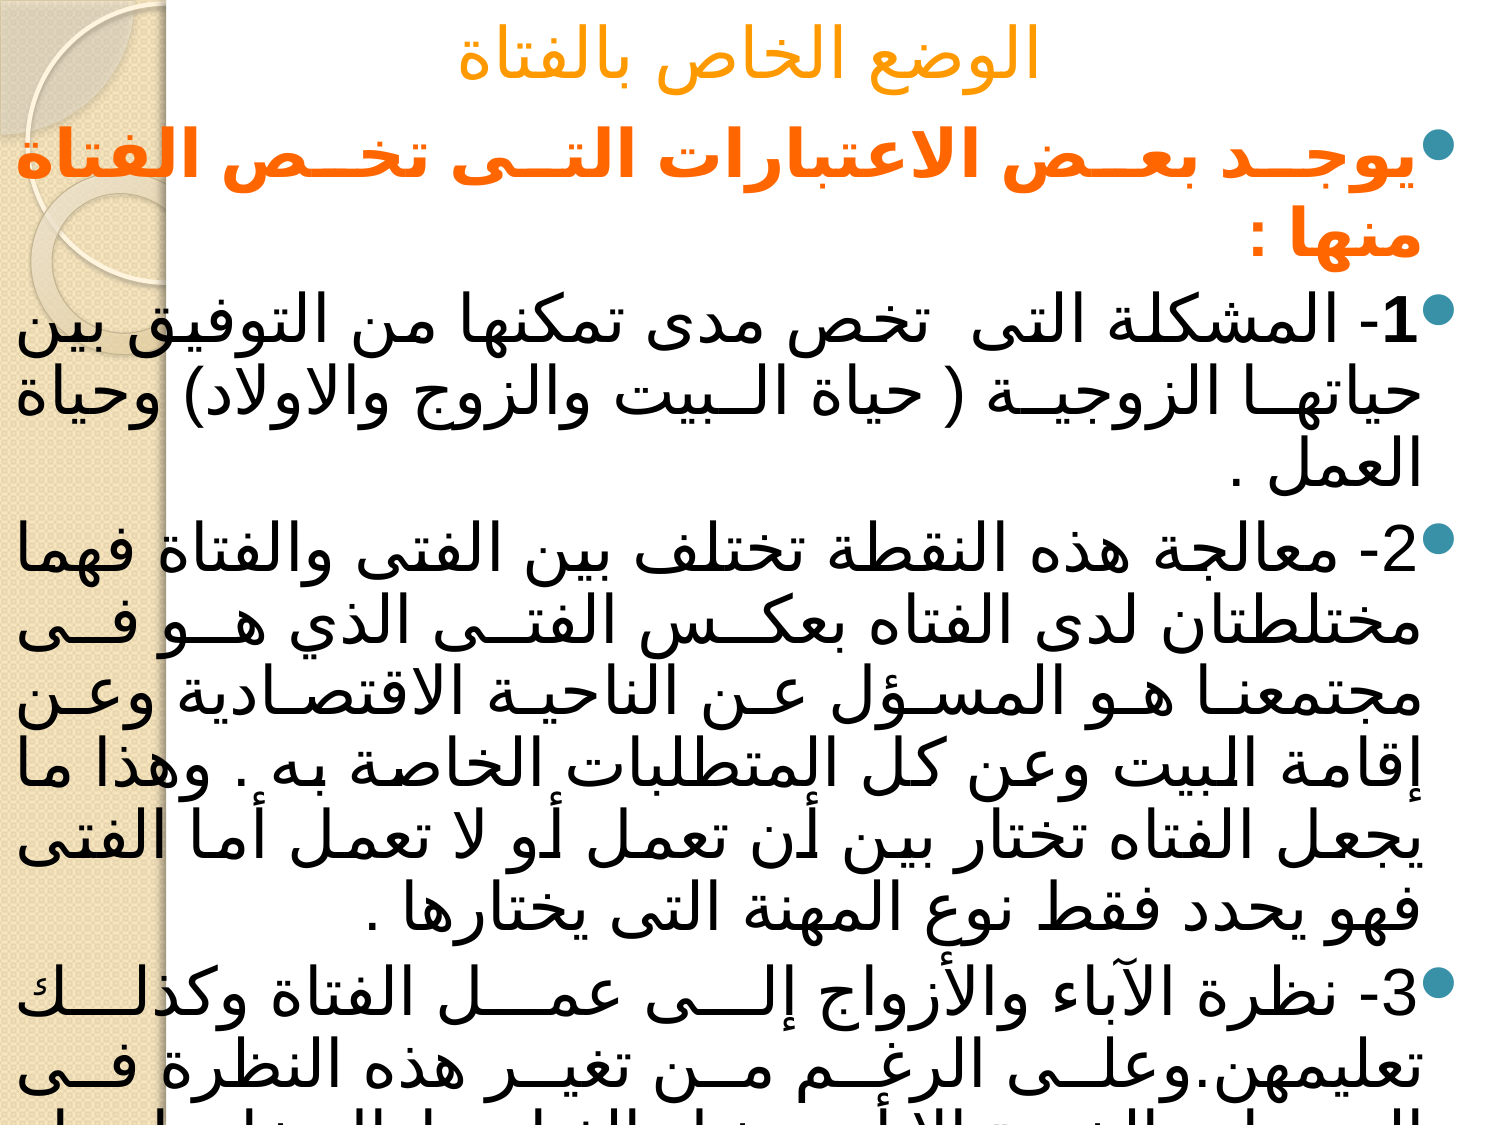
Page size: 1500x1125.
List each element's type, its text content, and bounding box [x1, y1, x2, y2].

list يوجد بعض الاعتبارات التى تخص الفتاة منها : 1- المشكلة التى تخص مدى تمكنها من التوفيق بين حياتها الزوجية ( حياة البيت والزوج والاولاد) وحياة العمل . 2- معالجة هذه النقطة تختلف بين الفتى والفتاة فهما مختلطتان لدى الفتاه بعكس الفتى الذي هو فى مجتمعنا هو المسؤل عن الناحية الاقتصادية وعن إقامة البيت وعن كل المتطلبات الخاصة به . وهذا ما يجعل الفتاه تختار بين أن تعمل أو لا تعمل أما الفتى فهو يحدد فقط نوع المهنة التى يختارها . 3- نظرة الآباء والأزواج إلى عمل الفتاة وكذلك تعليمهن.وعلى الرغم من تغير هذه النظرة فى السنوات الخيرة إلا أن دخل الفتاه مازال خاصا بها . كذلك نظرة الفتاة إلى العمل والتي تختلف عن نظرة الآباء والأزواج والتي يرين أن الحياة المثلى لها هى أن تجمع بين حياة زوجية موفقة وبين العمل [0, 112, 1500, 1125]
title الوضع الخاص بالفتاة [0, 0, 1500, 100]
